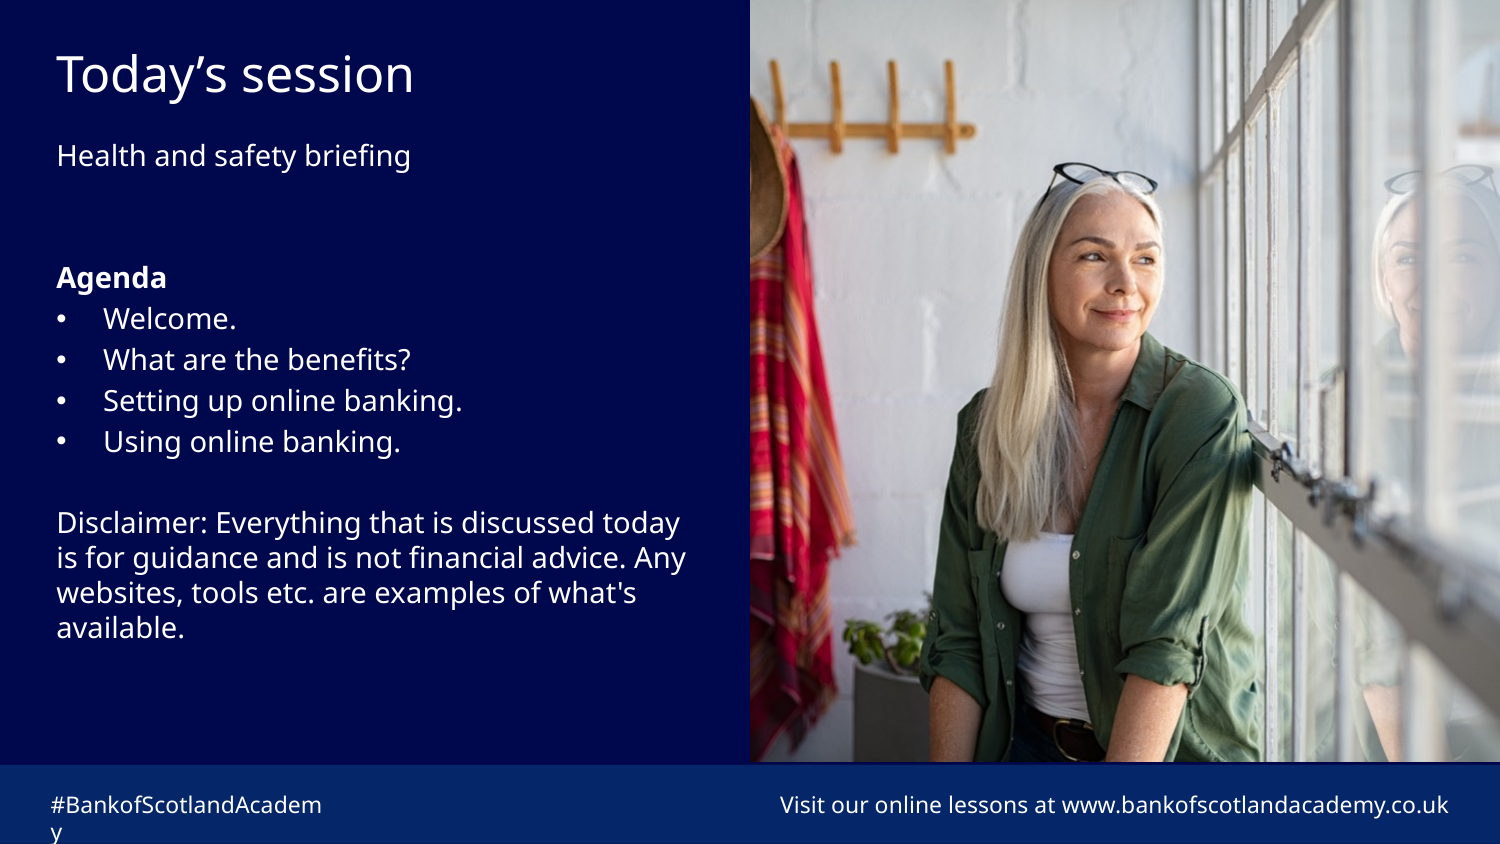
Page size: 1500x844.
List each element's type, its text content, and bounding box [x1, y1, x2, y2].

picture [749, 0, 1500, 763]
list Health and safety briefing Agenda Welcome. What are the benefits? Setting up online banking. Using online banking. Disclaimer: Everything that is discussed today is for guidance and is not financial advice. Any websites, tools etc. are examples of what's available. [41, 129, 721, 676]
title Today’s session [41, 41, 721, 112]
